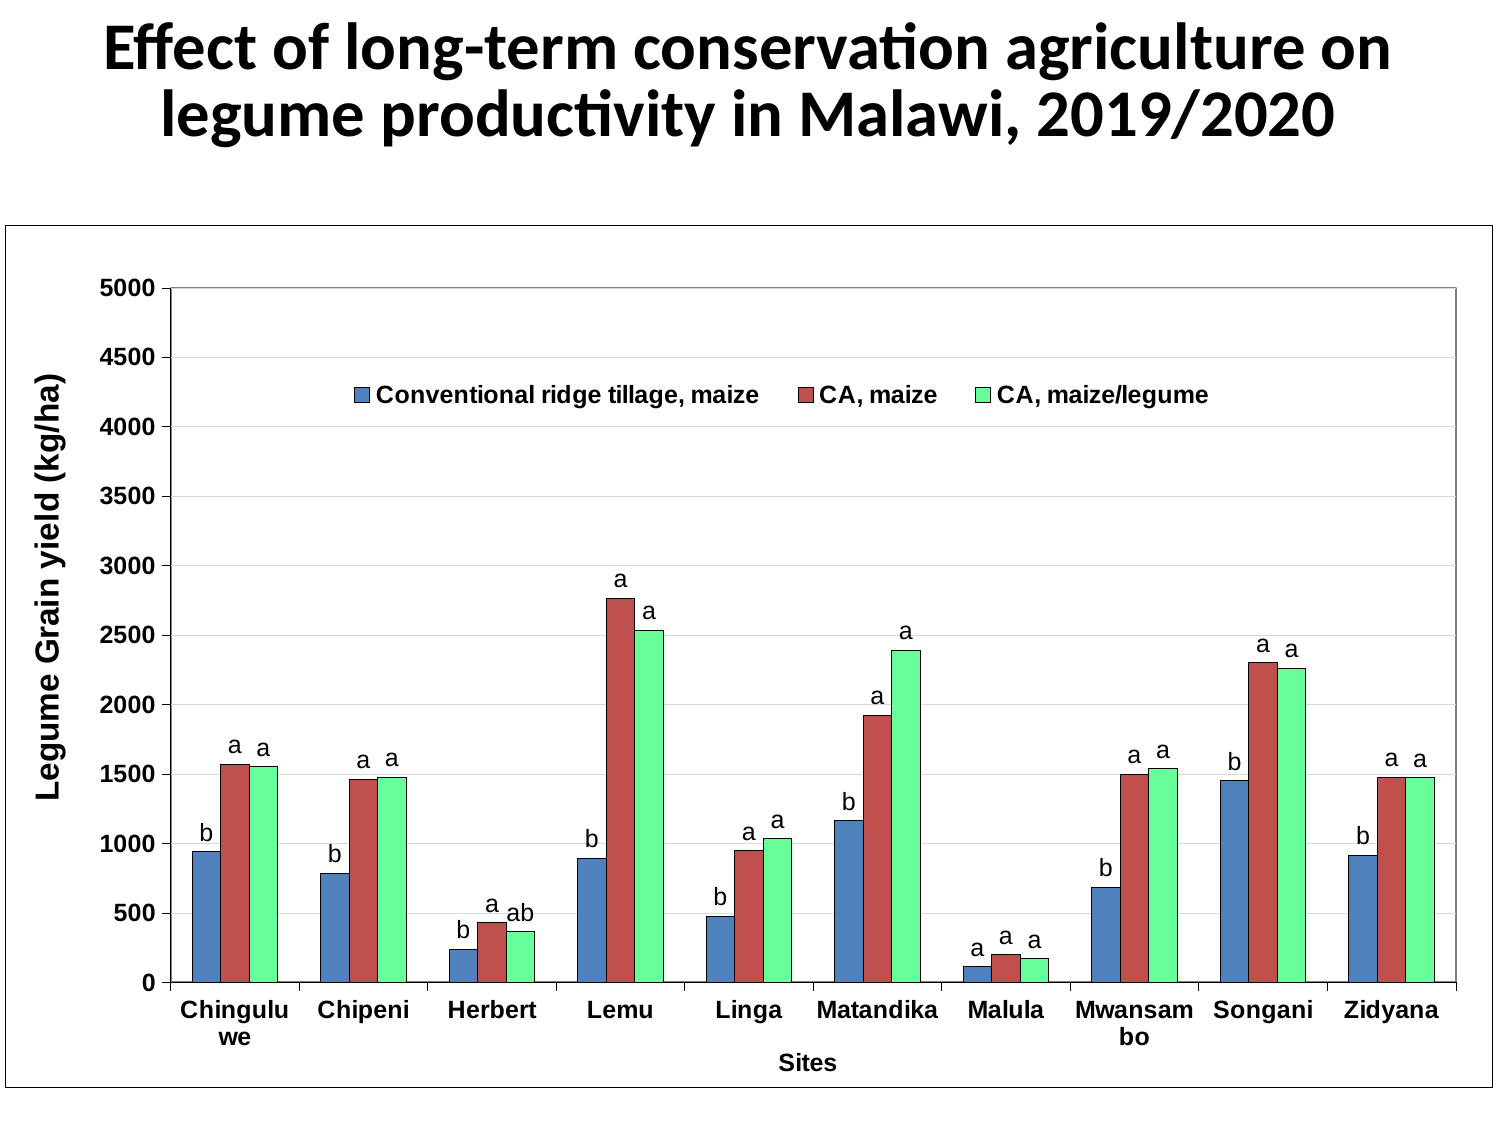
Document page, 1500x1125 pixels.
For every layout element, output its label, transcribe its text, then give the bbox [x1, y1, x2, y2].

chart [4, 224, 1493, 1088]
subtitle Effect of long-term conservation agriculture on legume productivity in Malawi, 2019/2020 [79, 12, 1418, 200]
